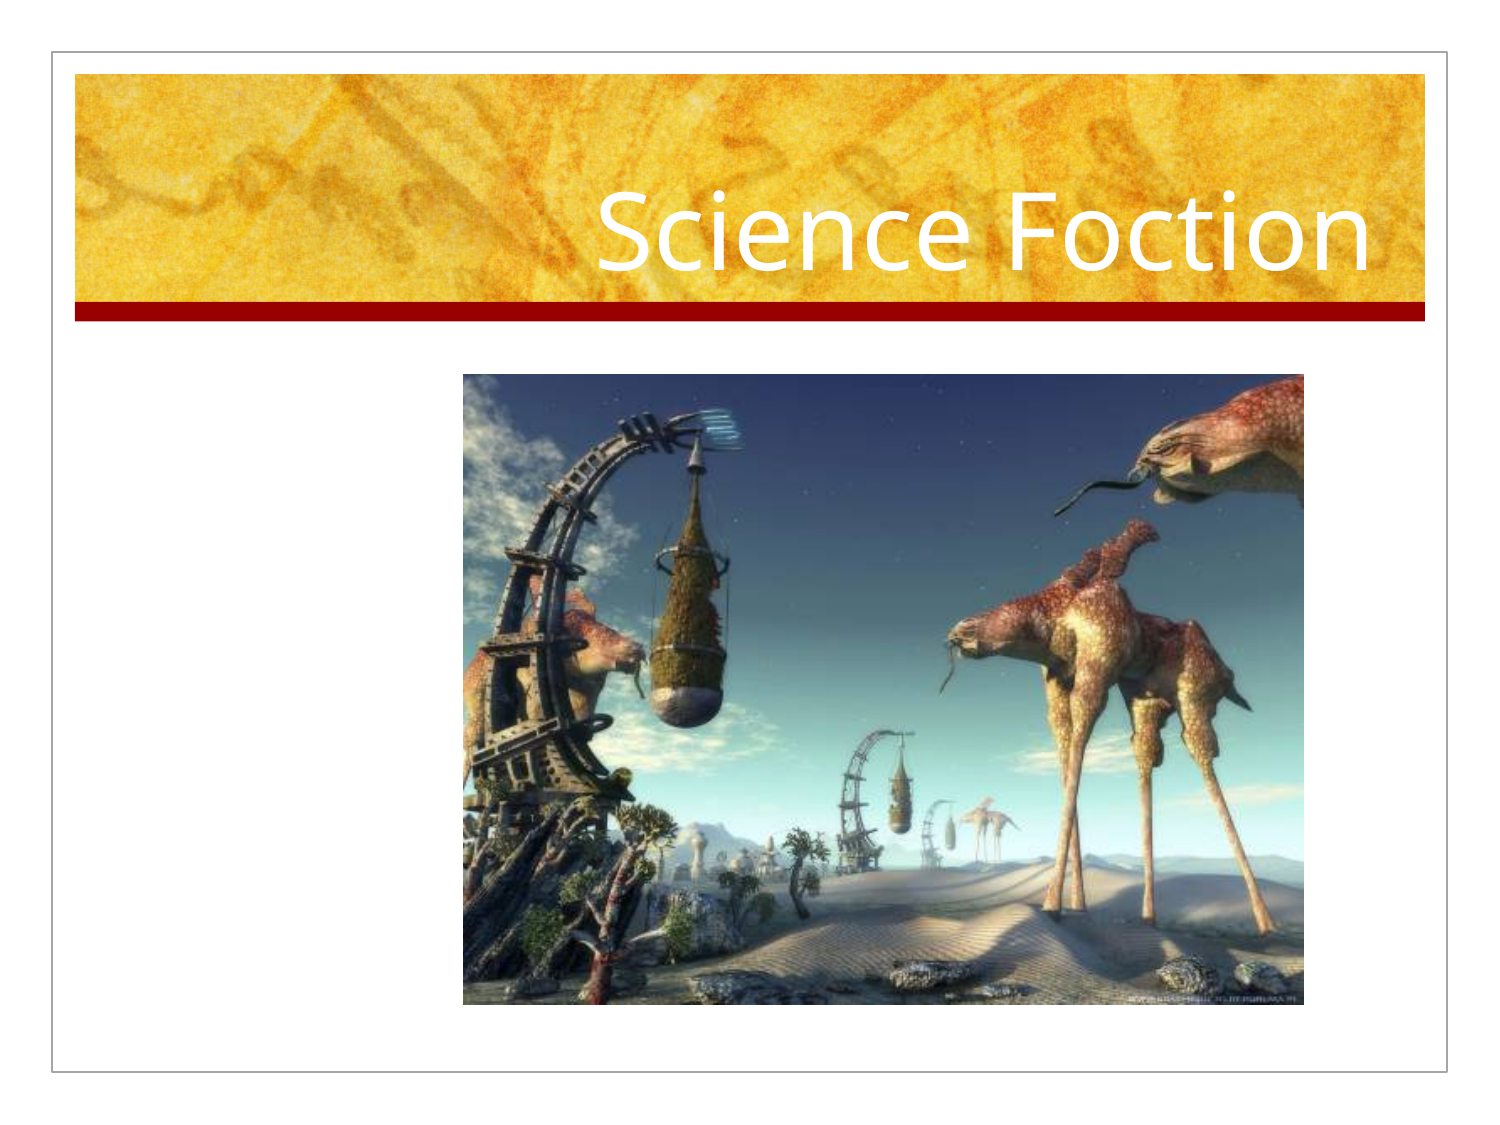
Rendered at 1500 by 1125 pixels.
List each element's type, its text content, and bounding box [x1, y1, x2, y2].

title Science Foction [108, 74, 1392, 292]
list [374, 374, 1393, 1006]
picture [75, 74, 1425, 301]
